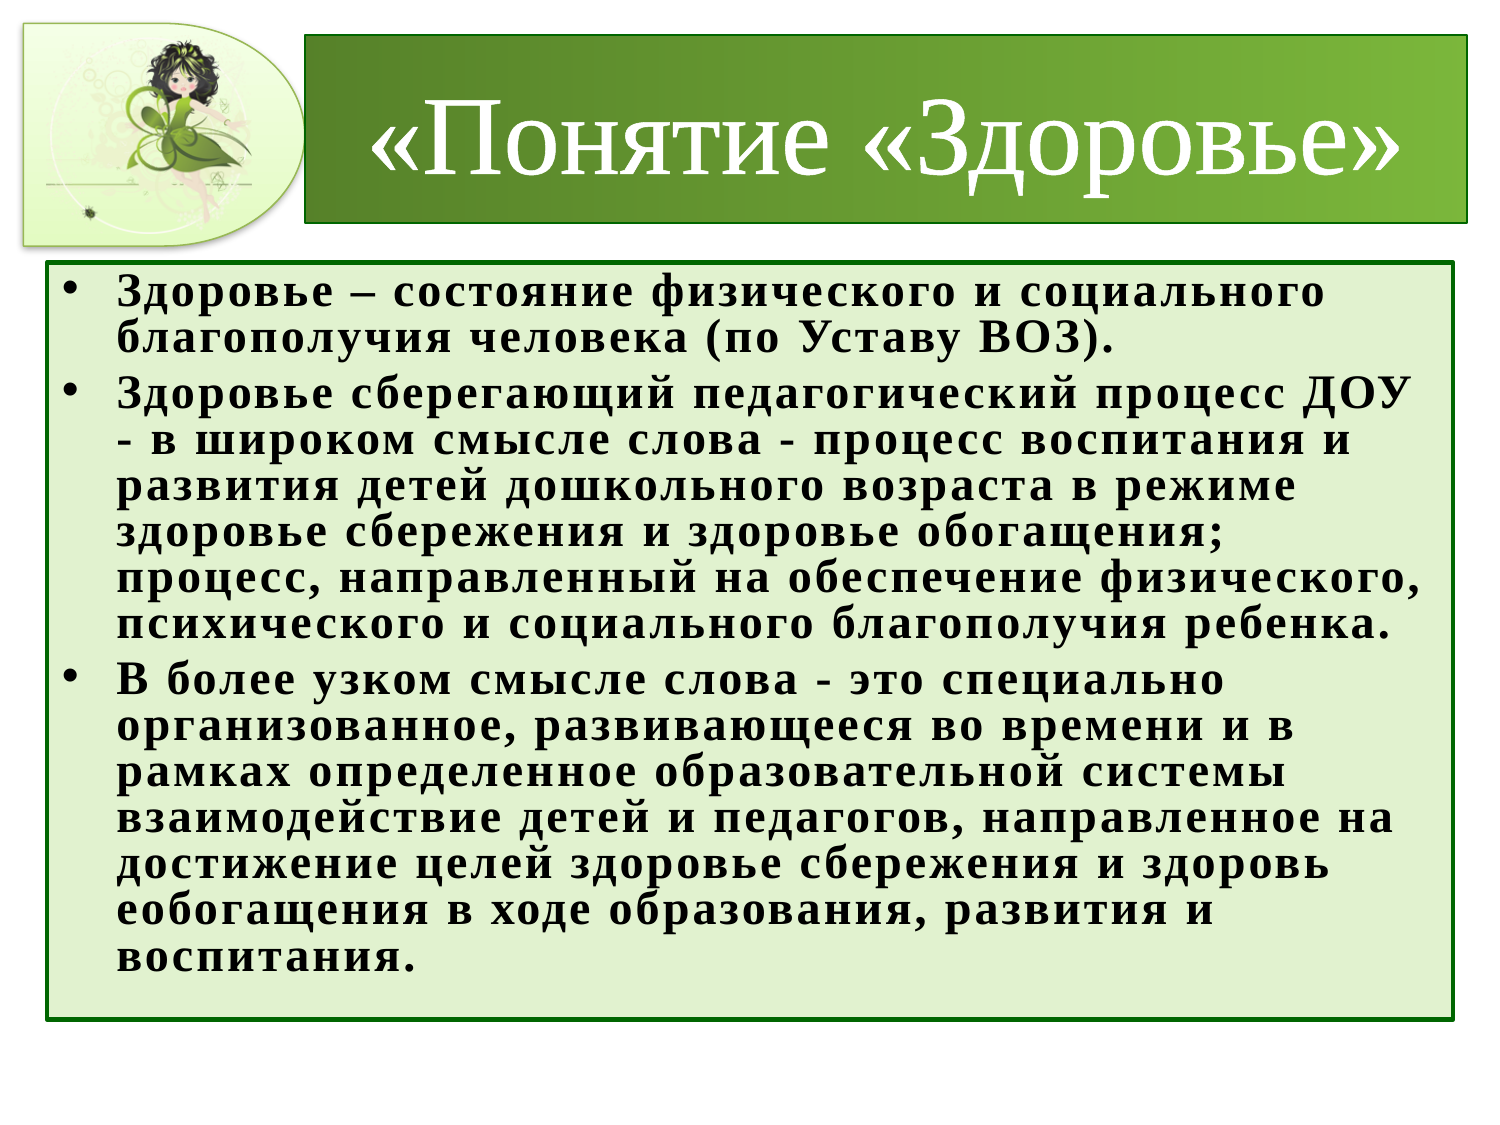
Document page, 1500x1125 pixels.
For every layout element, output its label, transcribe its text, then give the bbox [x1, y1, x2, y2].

title «Понятие «Здоровье» [304, 34, 1468, 224]
picture [46, 35, 252, 234]
list Здоровье – состояние физического и социального благополучия человека (по Уставу ВОЗ). Здоровье сберегающий педагогический процесс ДОУ - в широком смысле слова - процесс воспитания и развития детей дошкольного возраста в режиме здоровье сбережения и здоровье обогащения; процесс, направленный на обеспечение физического, психического и социального благополучия ребенка. В более узком смысле слова - это специально организованное, развивающееся во времени и в рамках определенное образовательной системы взаимодействие детей и педагогов, направленное на достижение целей здоровье сбережения и здоровь еобогащения в ходе образования, развития и воспитания. [46, 261, 1454, 1021]
